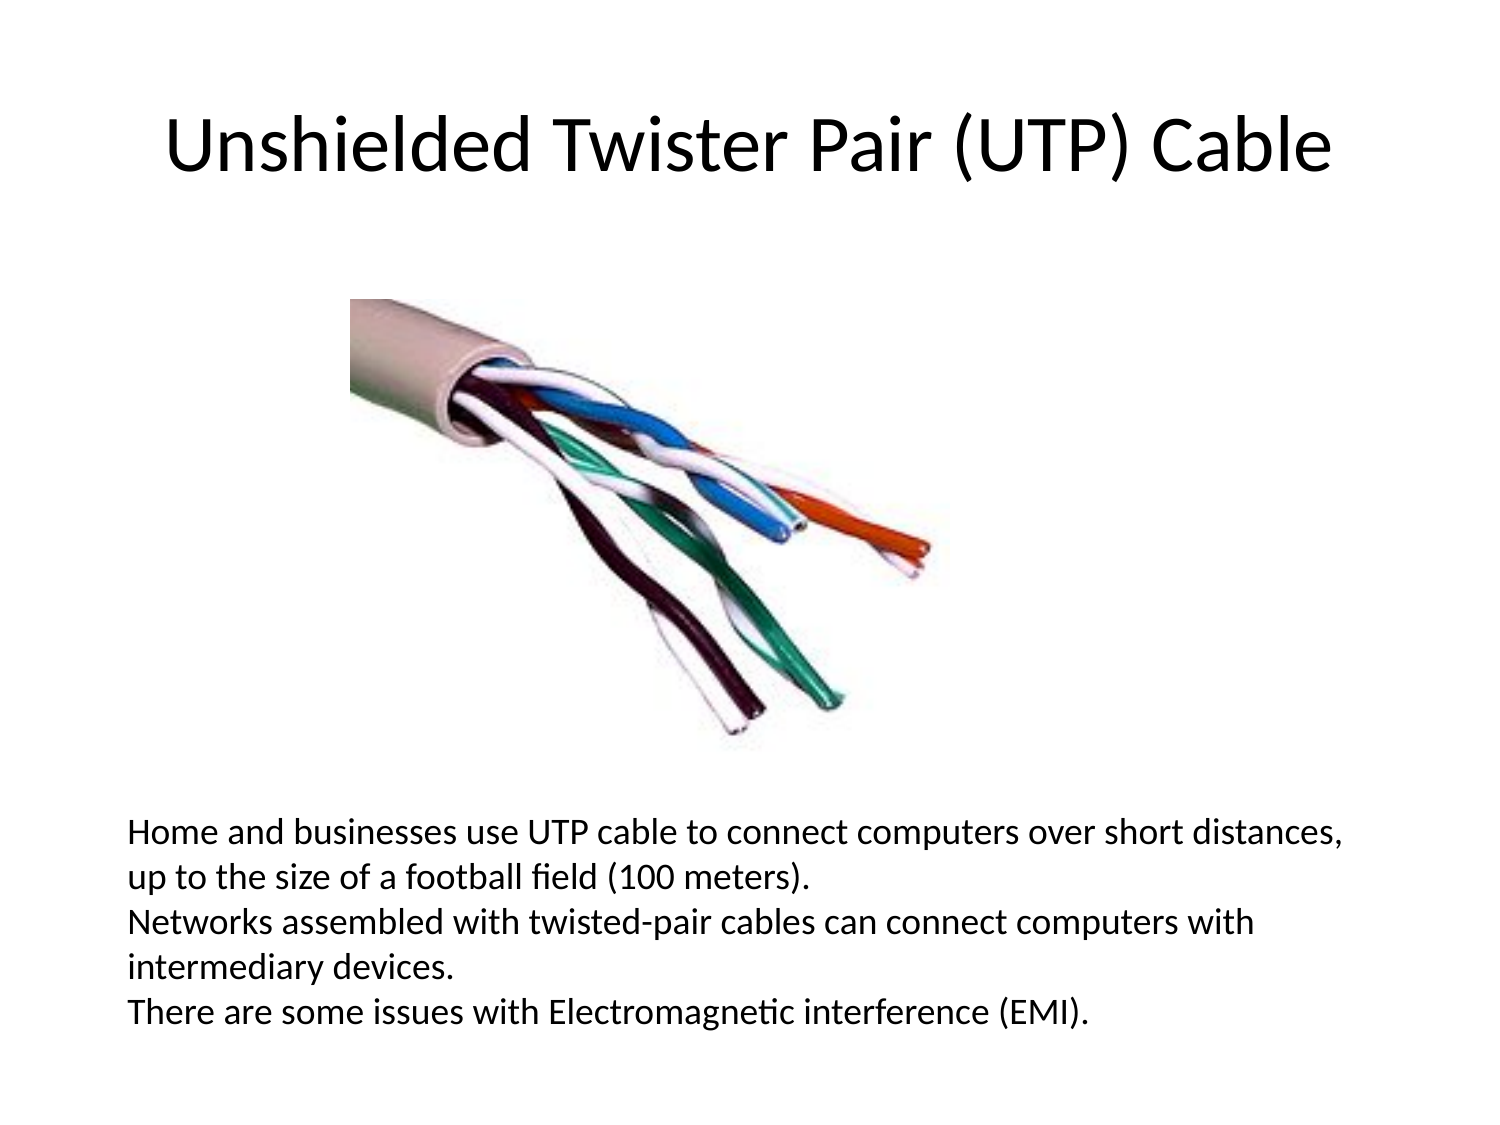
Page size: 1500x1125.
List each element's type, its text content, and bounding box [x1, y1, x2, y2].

title Unshielded Twister Pair (UTP) Cable [75, 45, 1425, 233]
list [349, 299, 951, 760]
text_box Home and businesses use UTP cable to connect computers over short distances, up to the size of a football field (100 meters). Networks assembled with twisted-pair cables can connect computers with intermediary devices. There are some issues with Electromagnetic interference (EMI). [112, 799, 1388, 1040]
